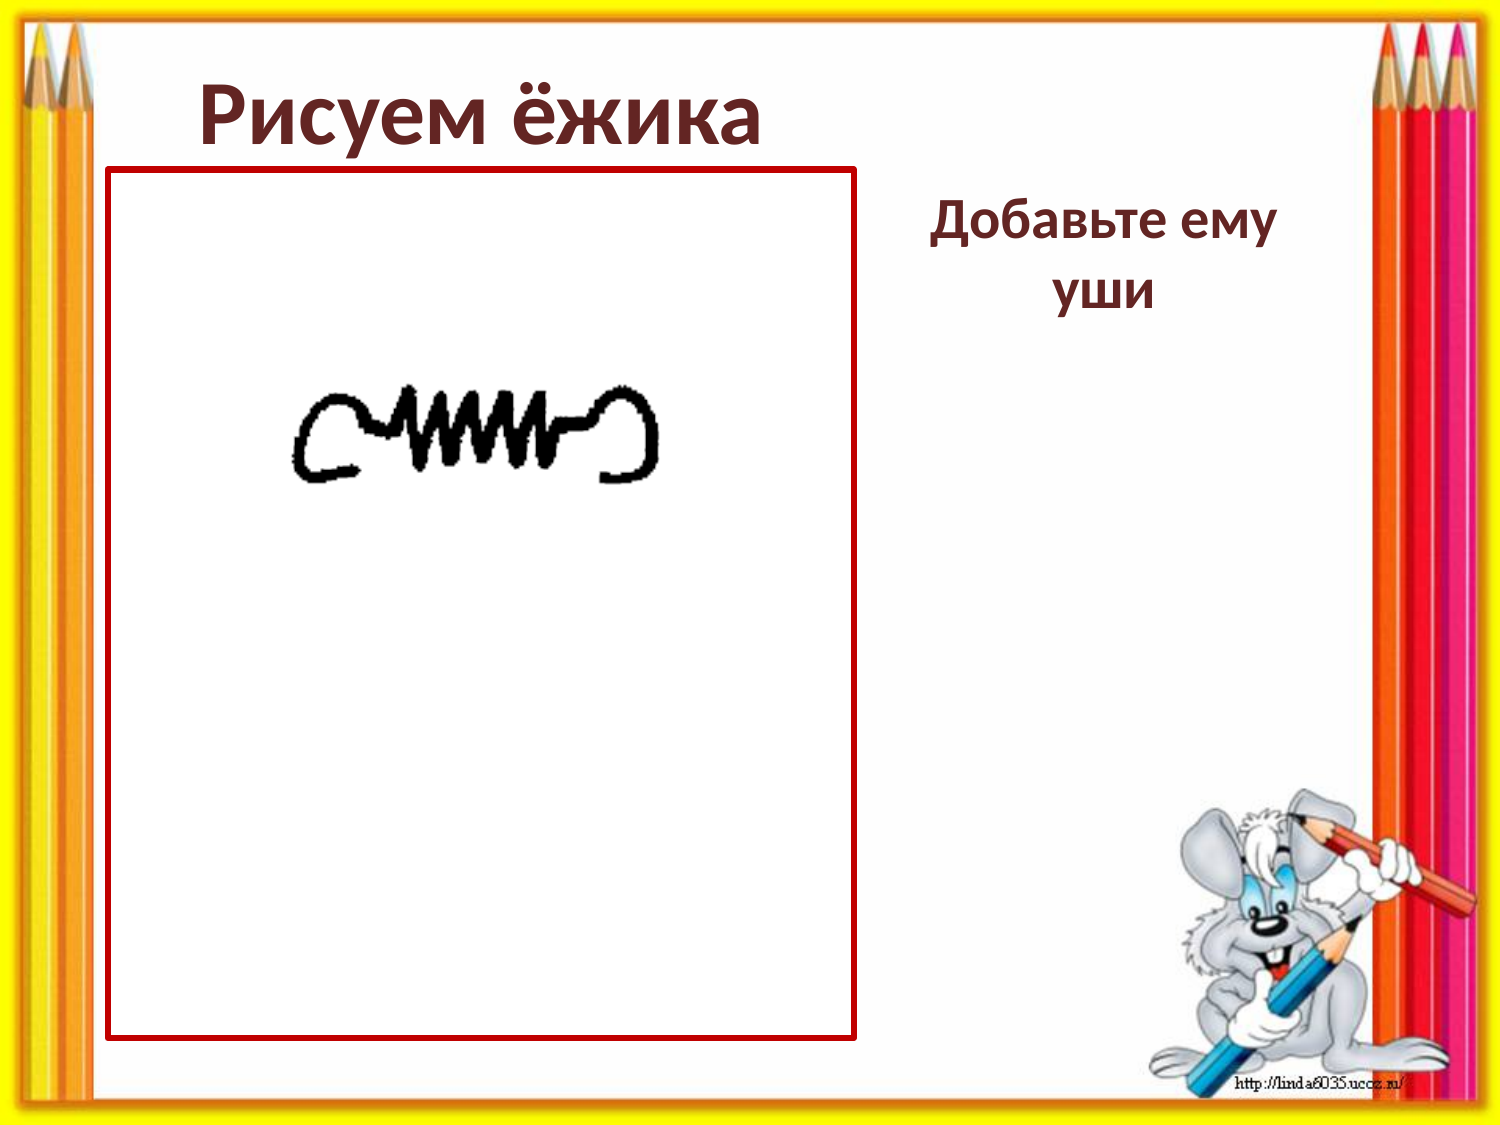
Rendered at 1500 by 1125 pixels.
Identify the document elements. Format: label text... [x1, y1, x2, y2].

picture [0, 0, 1500, 1125]
title Добавьте ему уши [868, 172, 1341, 764]
text_box Рисуем ёжика [112, 42, 851, 172]
